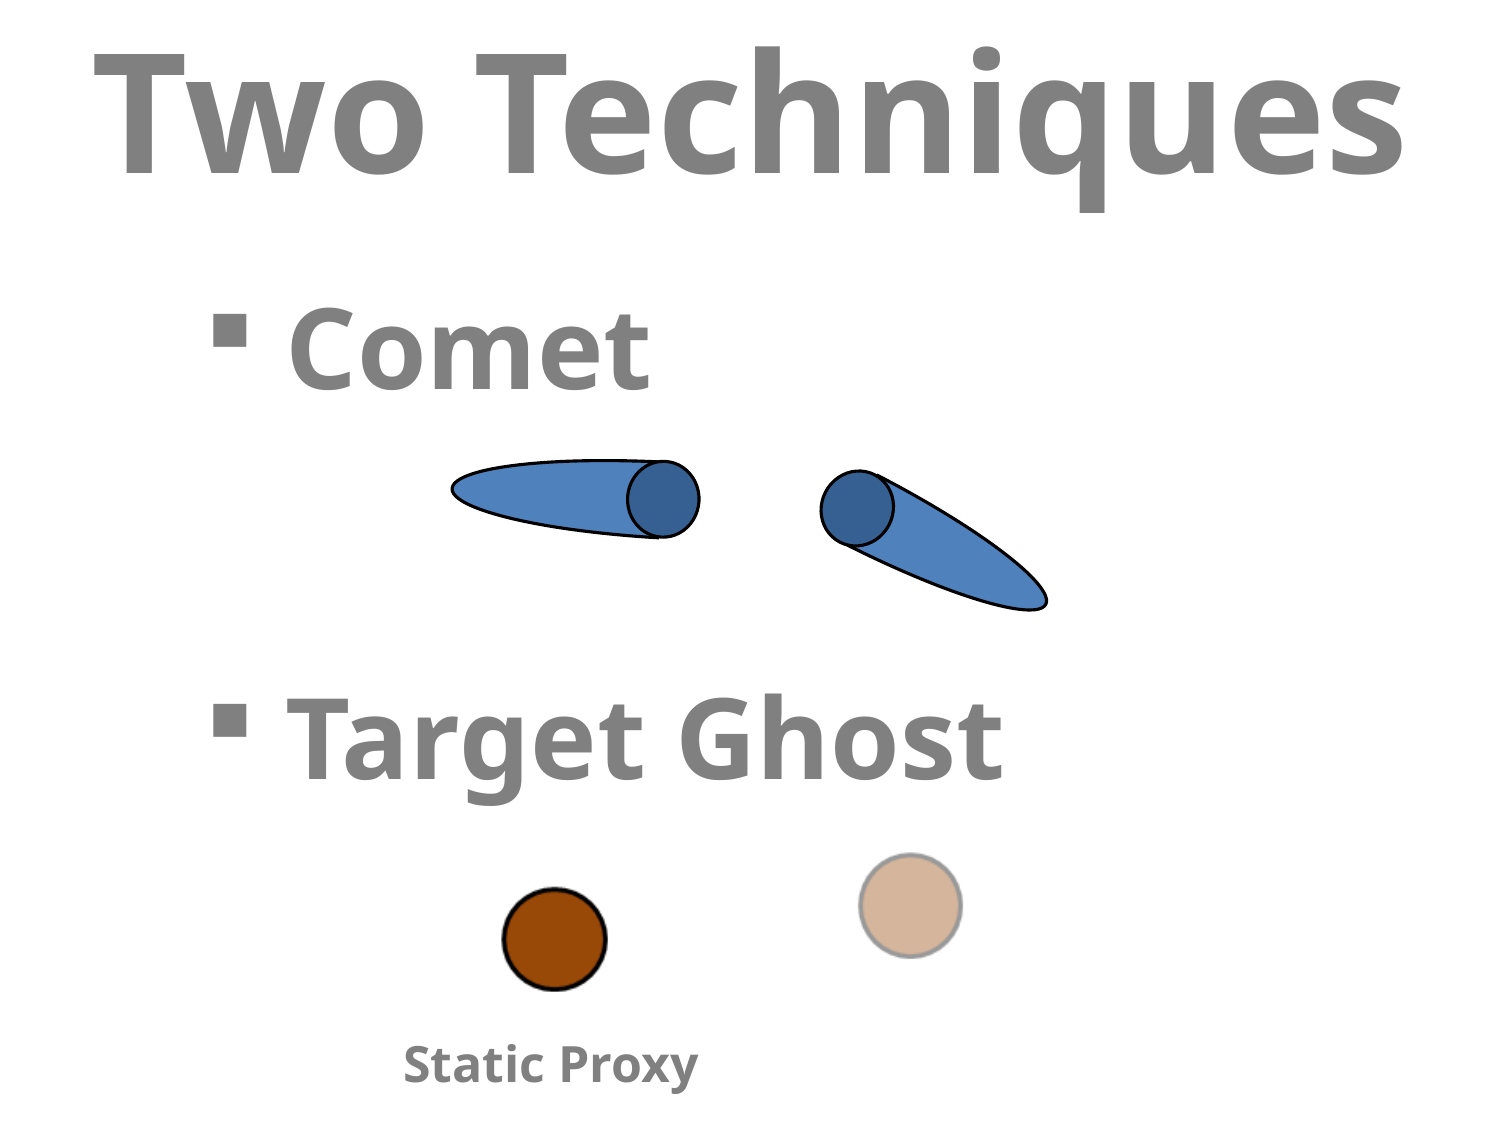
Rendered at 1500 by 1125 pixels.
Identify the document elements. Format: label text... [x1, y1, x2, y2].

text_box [878, 467, 1070, 547]
text_box Two Techniques Comet Target Ghost [0, 0, 1500, 810]
text_box Static Proxy [388, 1024, 715, 1100]
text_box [451, 461, 878, 540]
picture [424, 837, 1032, 1013]
